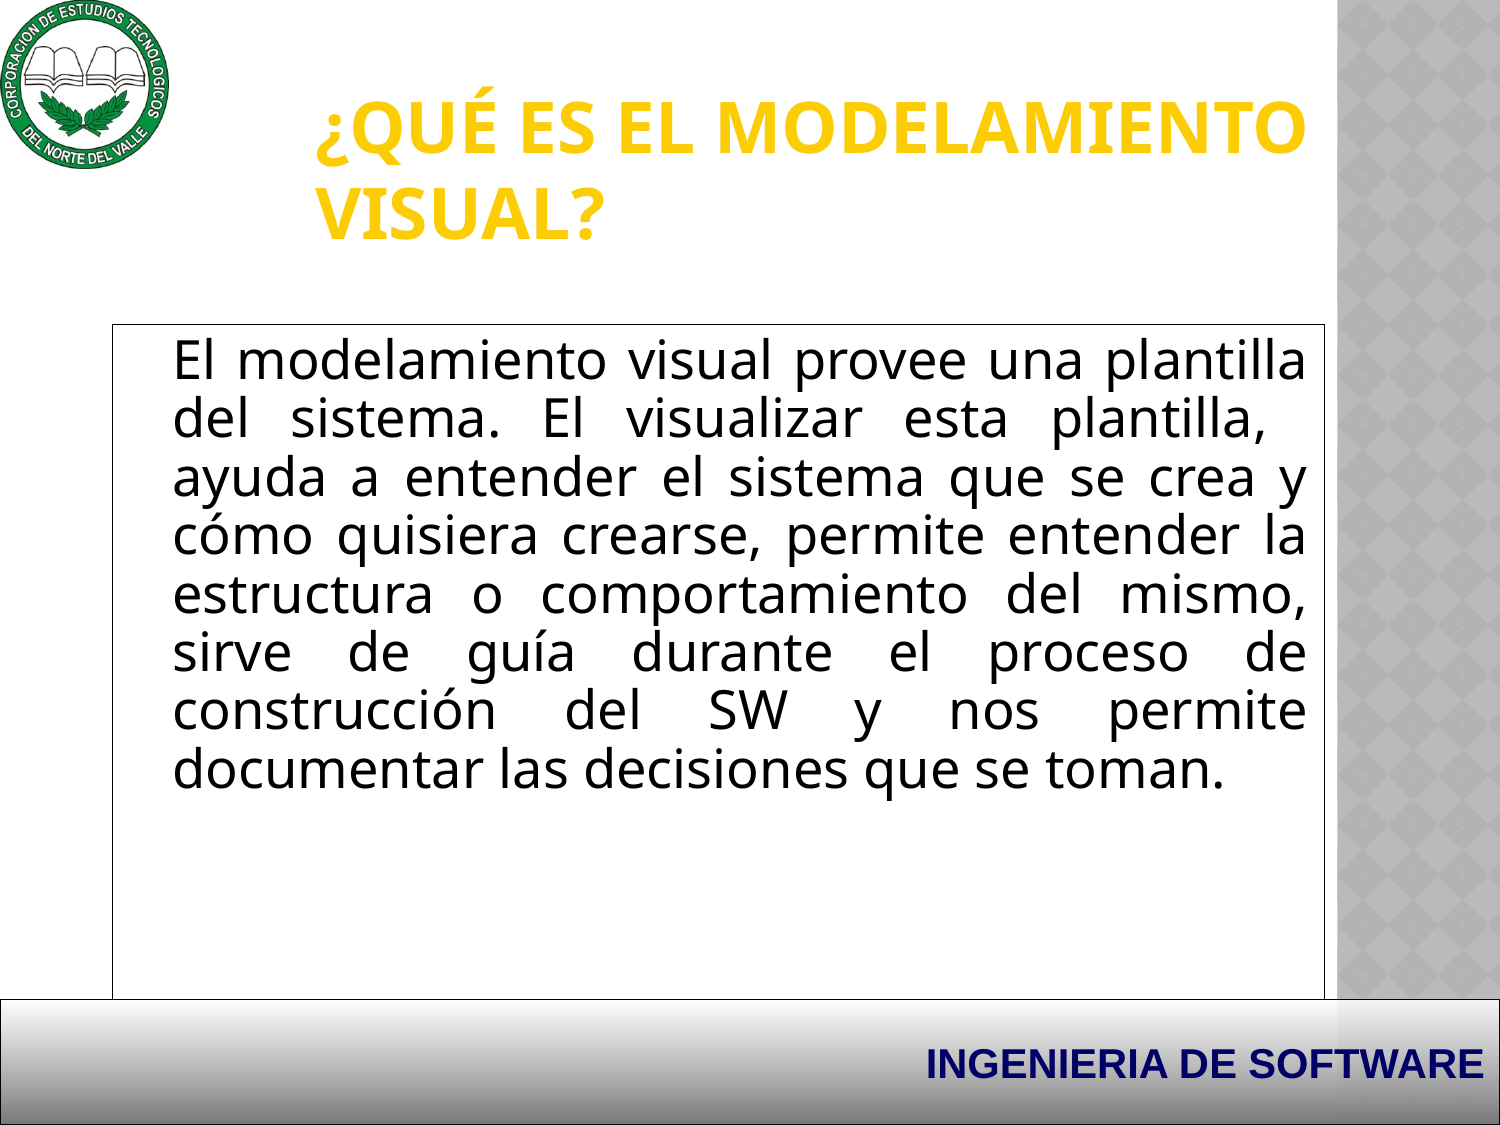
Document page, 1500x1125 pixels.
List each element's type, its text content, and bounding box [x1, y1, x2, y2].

list El modelamiento visual provee una plantilla del sistema. El visualizar esta plantilla, ayuda a entender el sistema que se crea y cómo quisiera crearse, permite entender la estructura o comportamiento del mismo, sirve de guía durante el proceso de construcción del SW y nos permite documentar las decisiones que se toman. [112, 324, 1325, 1000]
picture [0, 0, 169, 169]
title ¿Qué es el Modelamiento Visual? [300, 75, 1413, 263]
